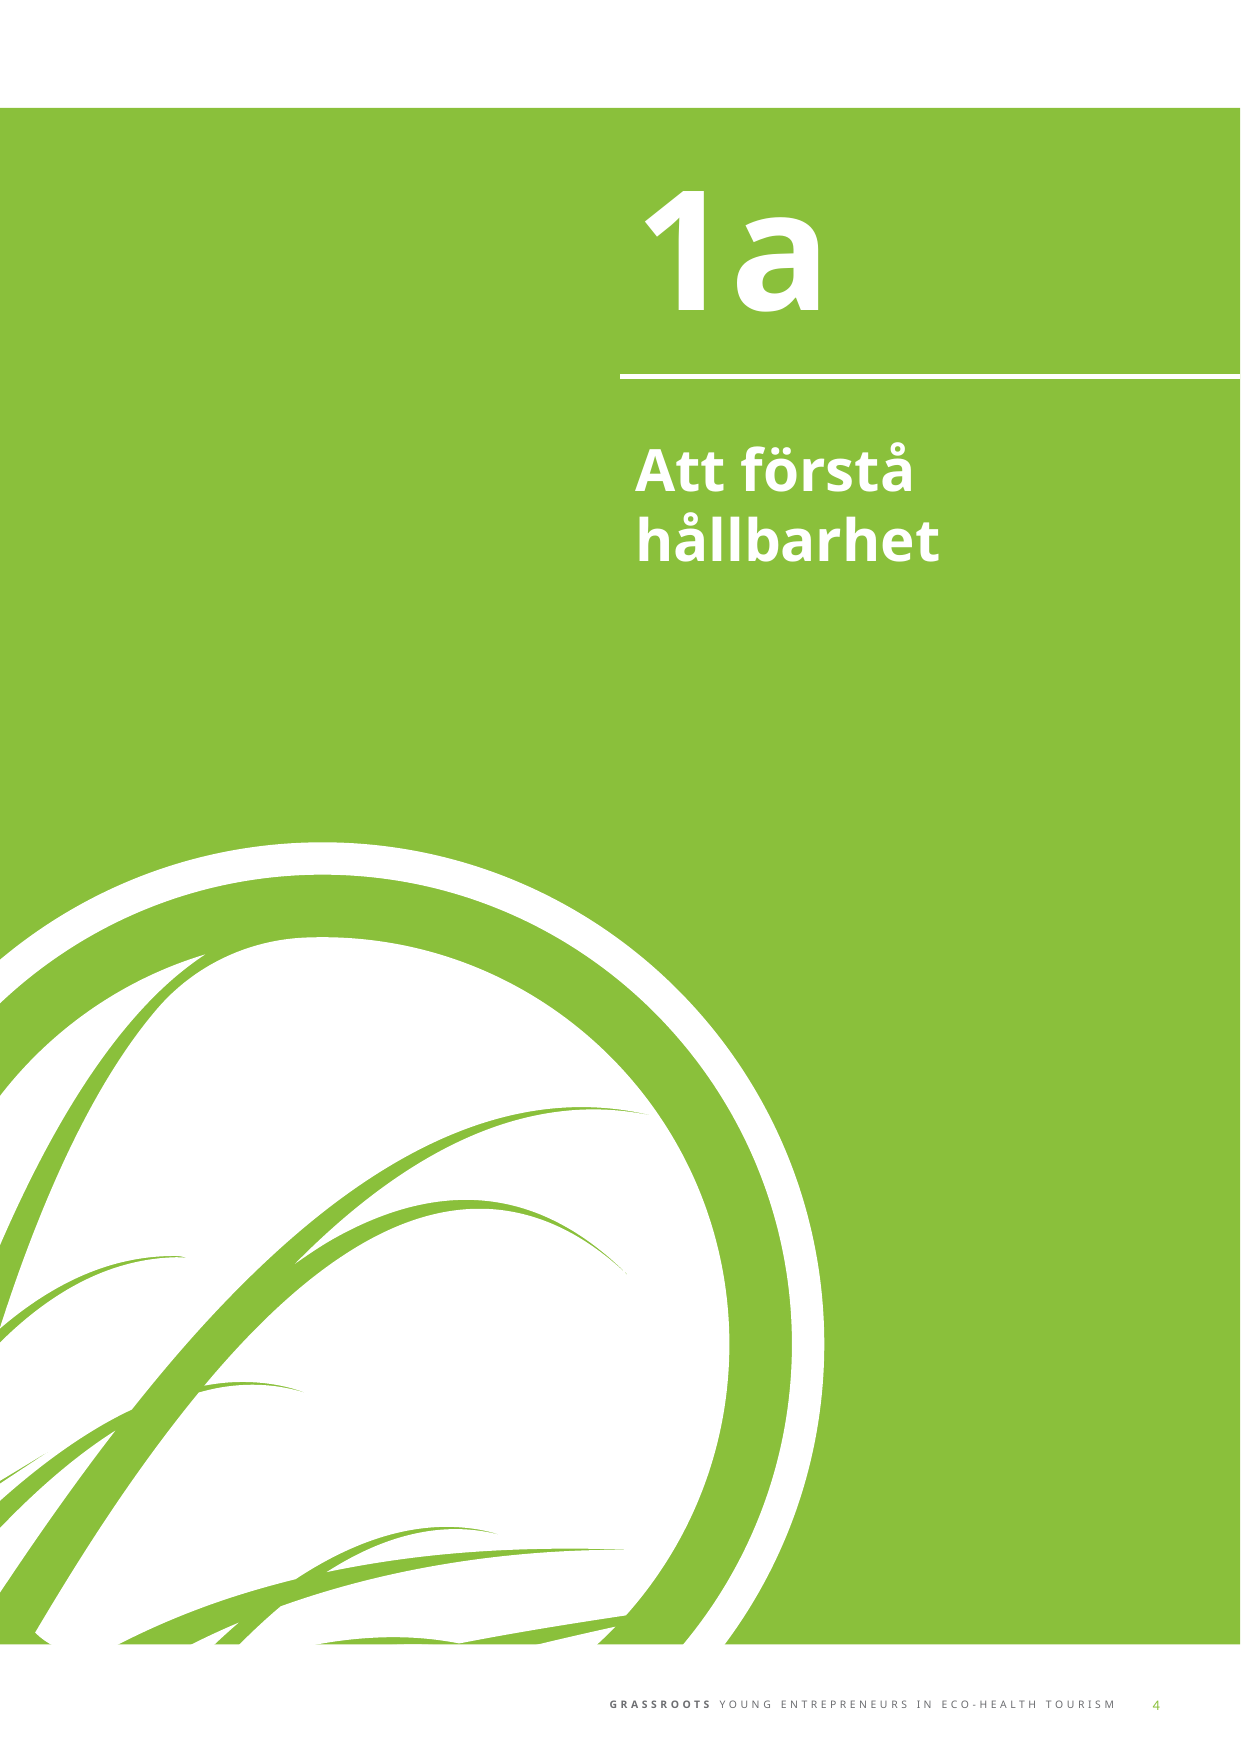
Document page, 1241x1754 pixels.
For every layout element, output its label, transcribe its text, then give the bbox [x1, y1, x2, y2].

list 1a [620, 136, 941, 425]
slide_number 4 [1125, 1666, 1187, 1743]
list Att förstå hållbarhet [620, 425, 1153, 754]
